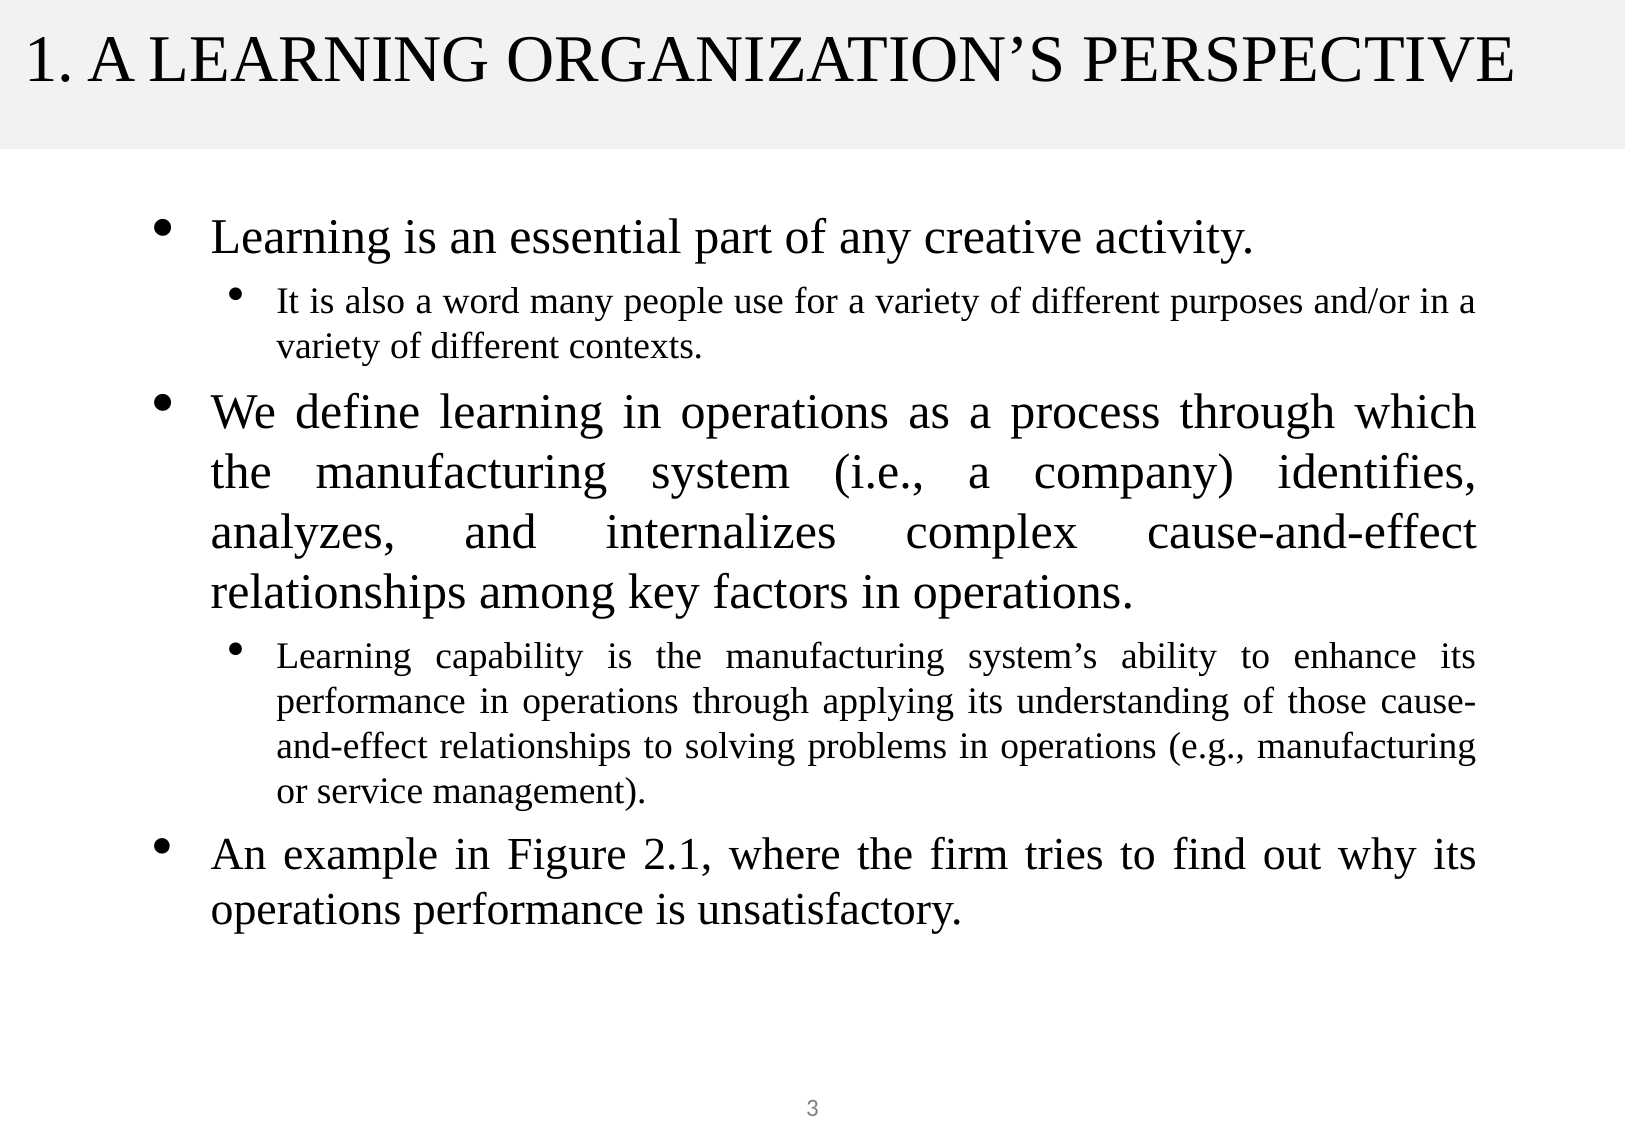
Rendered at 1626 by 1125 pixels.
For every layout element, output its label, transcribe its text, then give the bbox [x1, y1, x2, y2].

title 1. A LEARNING ORGANIZATION’S PERSPECTIVE [9, 7, 1581, 157]
list Learning is an essential part of any creative activity. It is also a word many people use for a variety of different purposes and/or in a variety of different contexts. We define learning in operations as a process through which the manufacturing system (i.e., a company) identifies, analyzes, and internalizes complex cause-and-effect relationships among key factors in operations. Learning capability is the manufacturing system’s ability to enhance its performance in operations through applying its understanding of those cause-and-effect relationships to solving problems in operations (e.g., manufacturing or service management). An example in Figure 2.1, where the firm tries to find out why its operations performance is unsatisfactory. [139, 196, 1493, 872]
